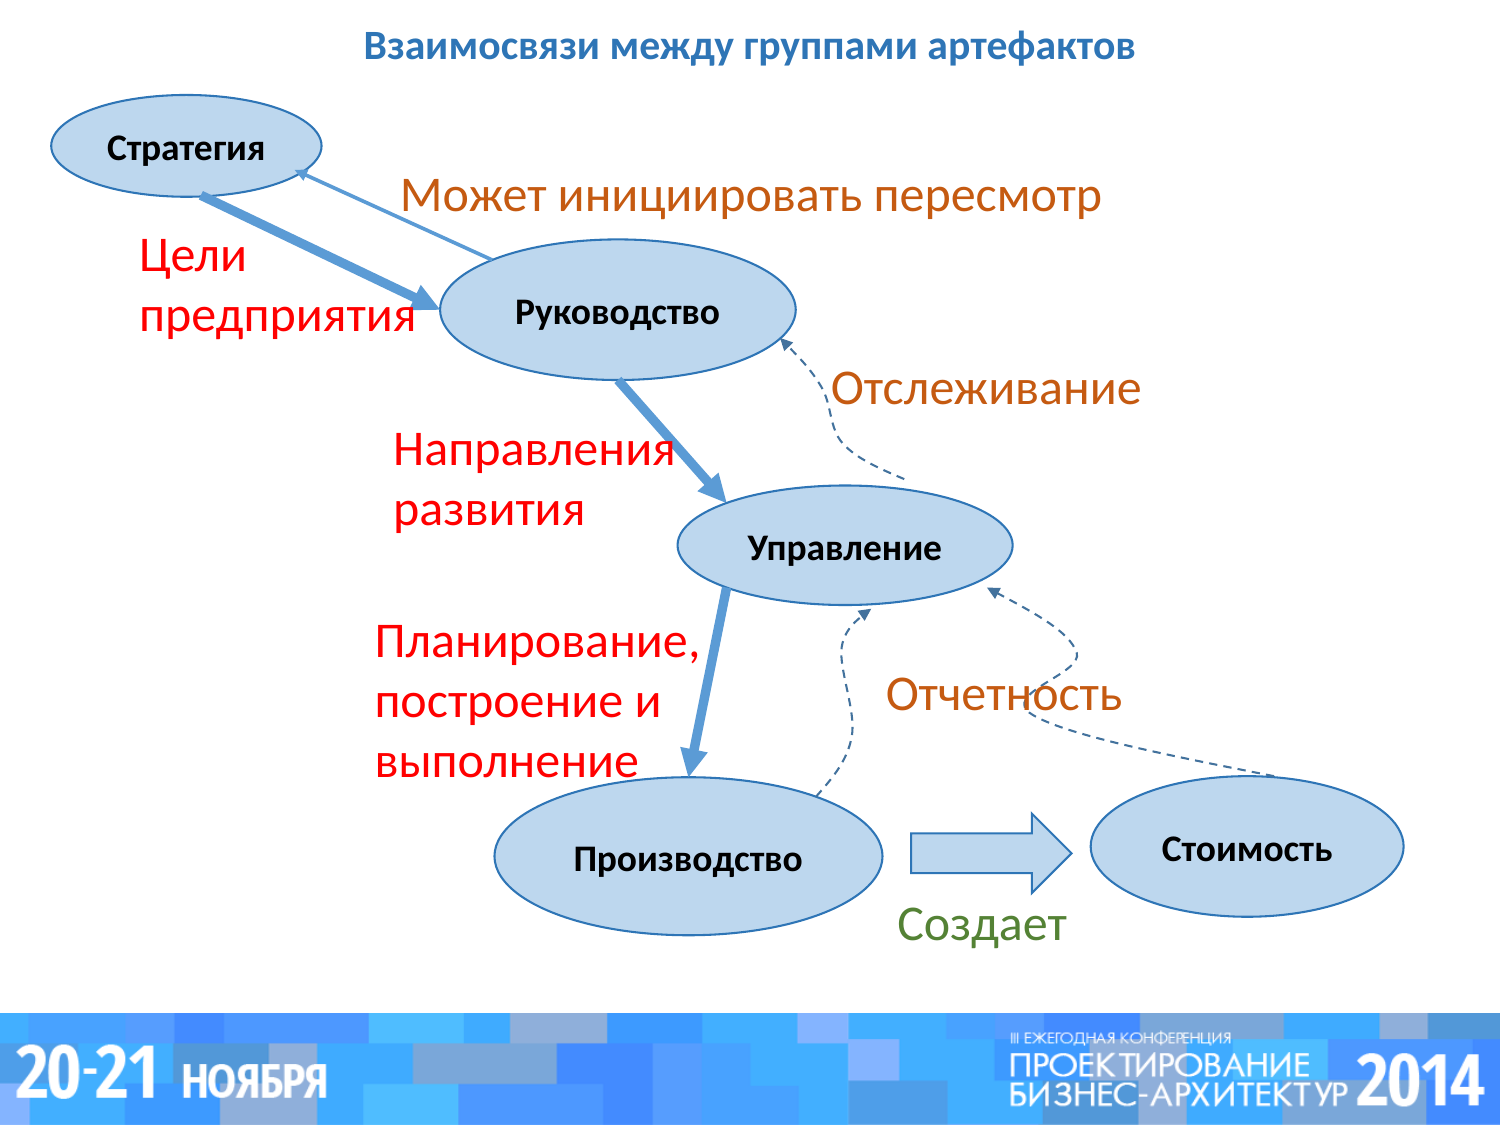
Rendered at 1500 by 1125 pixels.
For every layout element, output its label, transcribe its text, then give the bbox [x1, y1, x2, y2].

text_box Стратегия [50, 93, 323, 198]
text_box Руководство [447, 238, 797, 382]
text_box [910, 811, 1074, 882]
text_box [200, 195, 440, 310]
title Взаимосвязи между группами артефактов [103, 6, 1397, 89]
text_box Отслеживание [816, 347, 1190, 423]
text_box [986, 587, 1086, 652]
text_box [294, 169, 493, 260]
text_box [688, 587, 727, 778]
text_box [815, 606, 873, 798]
text_box [1060, 701, 1275, 778]
text_box Создает [882, 882, 1203, 958]
text_box Отчетность [871, 652, 1161, 728]
text_box Планирование, построение и выполнение [359, 599, 750, 795]
text_box Производство [493, 780, 884, 937]
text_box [617, 379, 727, 504]
text_box Может инициировать пересмотр [385, 154, 1274, 229]
text_box Управление [676, 484, 1014, 607]
text_box Направления развития [378, 408, 696, 544]
picture [0, 1013, 1500, 1125]
text_box Цели предприятия [124, 214, 447, 350]
text_box [780, 337, 905, 481]
text_box Стоимость [1089, 775, 1405, 918]
